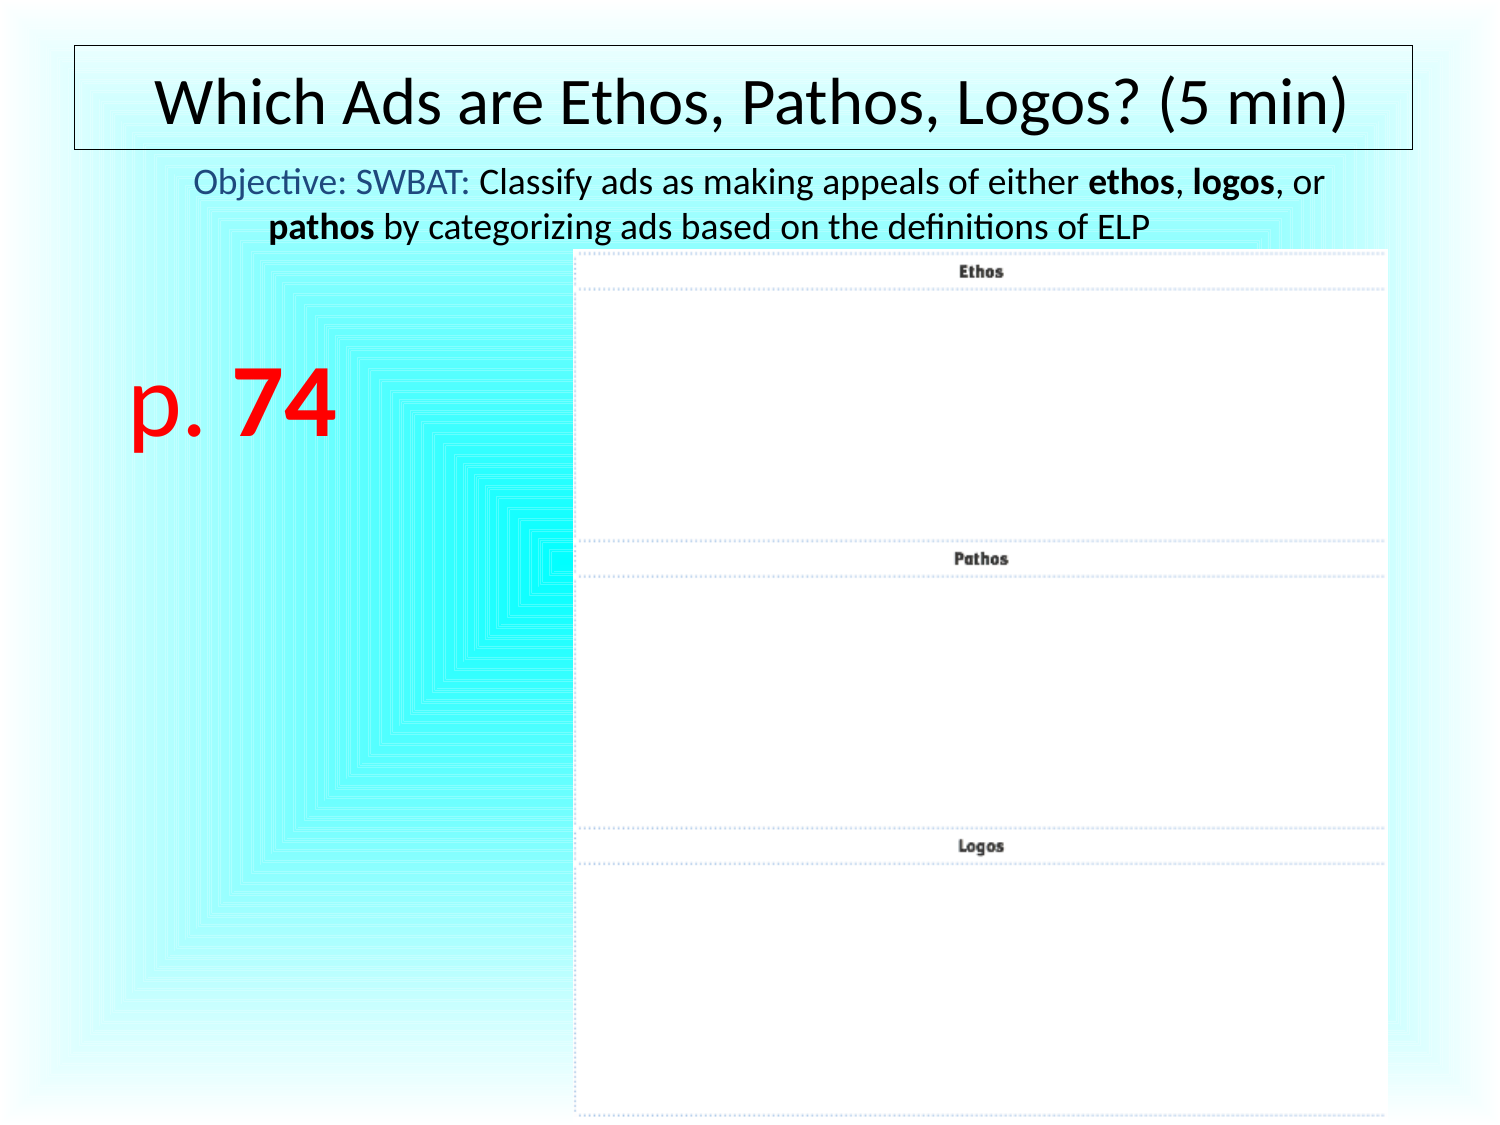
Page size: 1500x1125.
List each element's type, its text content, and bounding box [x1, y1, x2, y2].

text_box Objective: SWBAT: Classify ads as making appeals of either ethos, logos, or pathos by categorizing ads based on the definitions of ELP [75, 149, 1417, 300]
text_box Which Ads are Ethos, Pathos, Logos? (5 min) [74, 45, 1413, 150]
picture [573, 249, 1388, 1125]
text_box p. 74 [112, 324, 525, 465]
